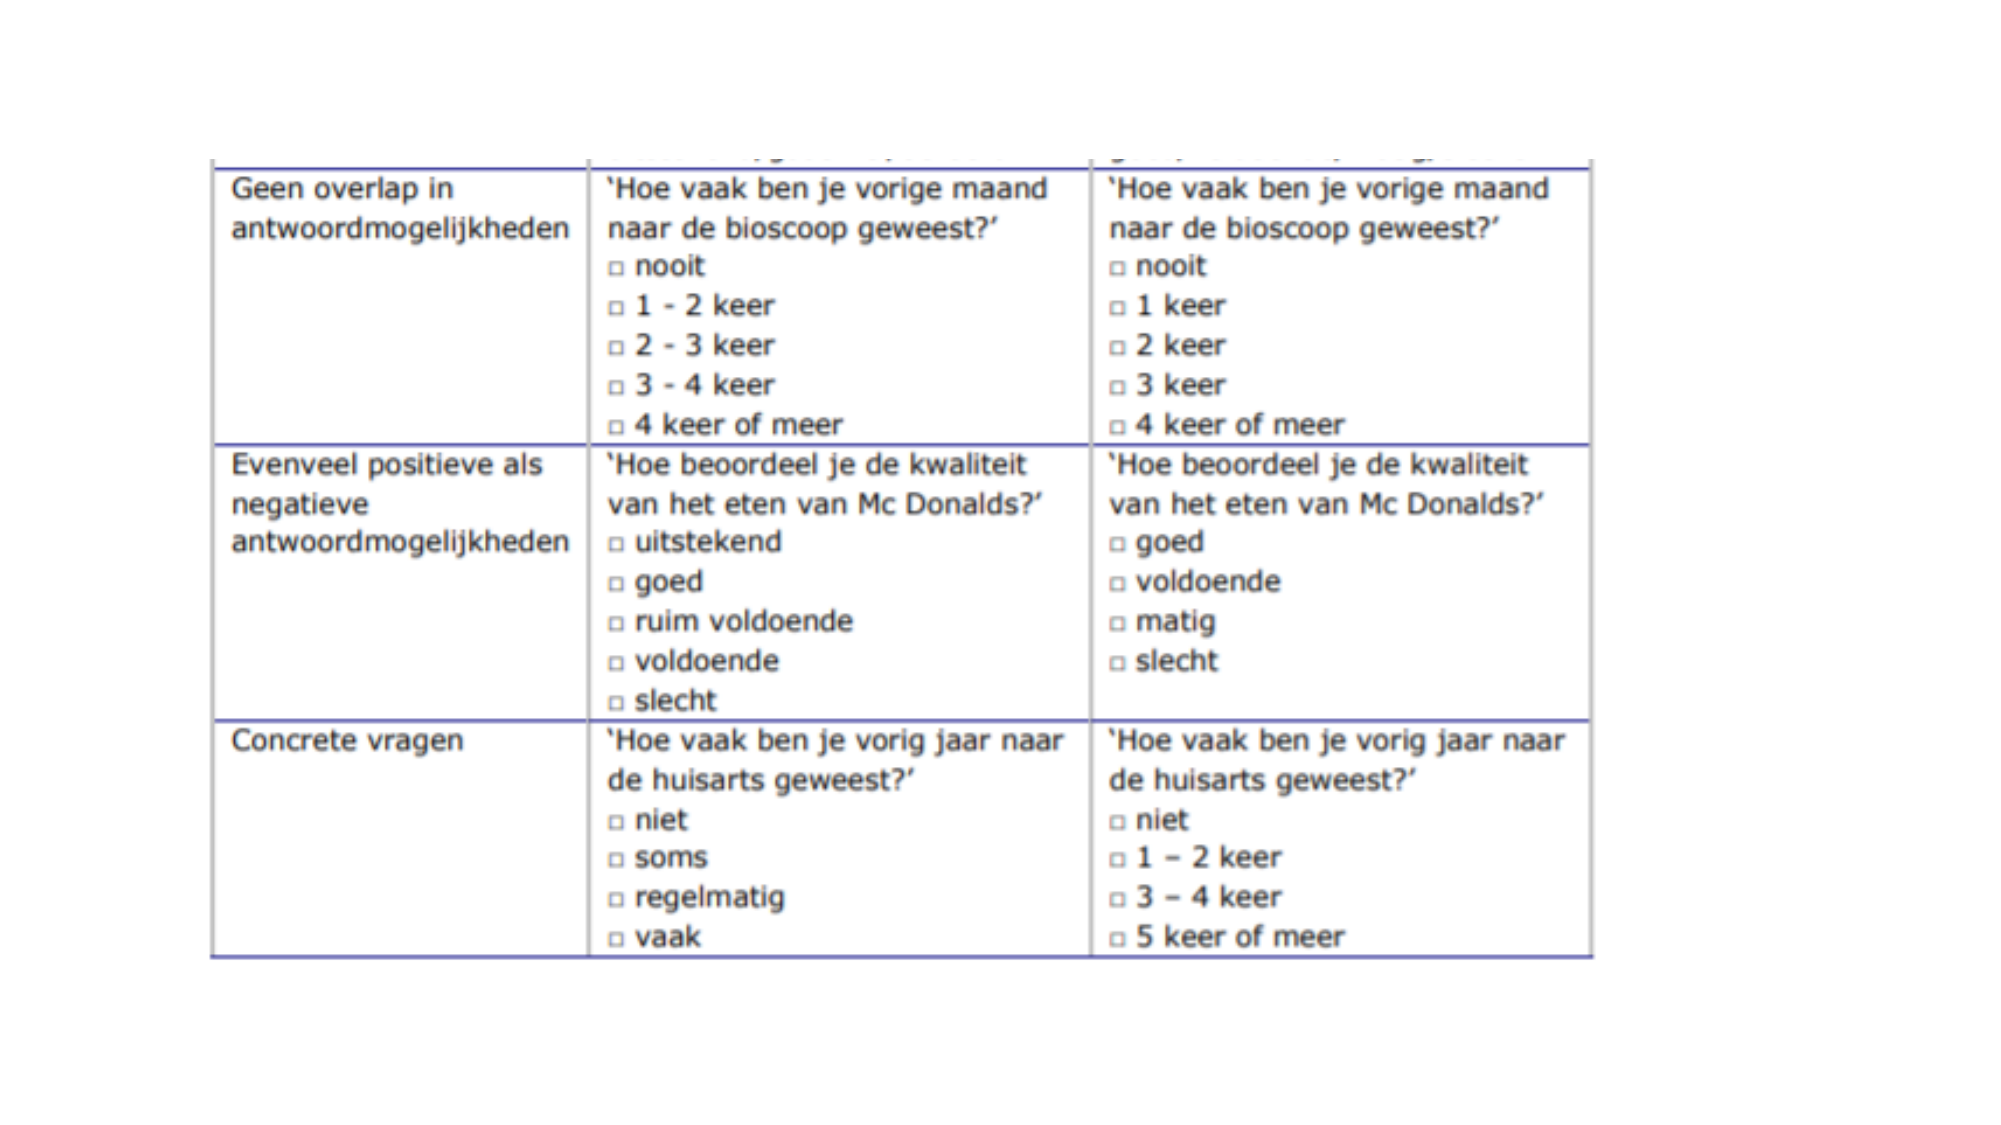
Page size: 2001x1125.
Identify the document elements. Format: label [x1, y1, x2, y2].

picture [106, 159, 1800, 994]
